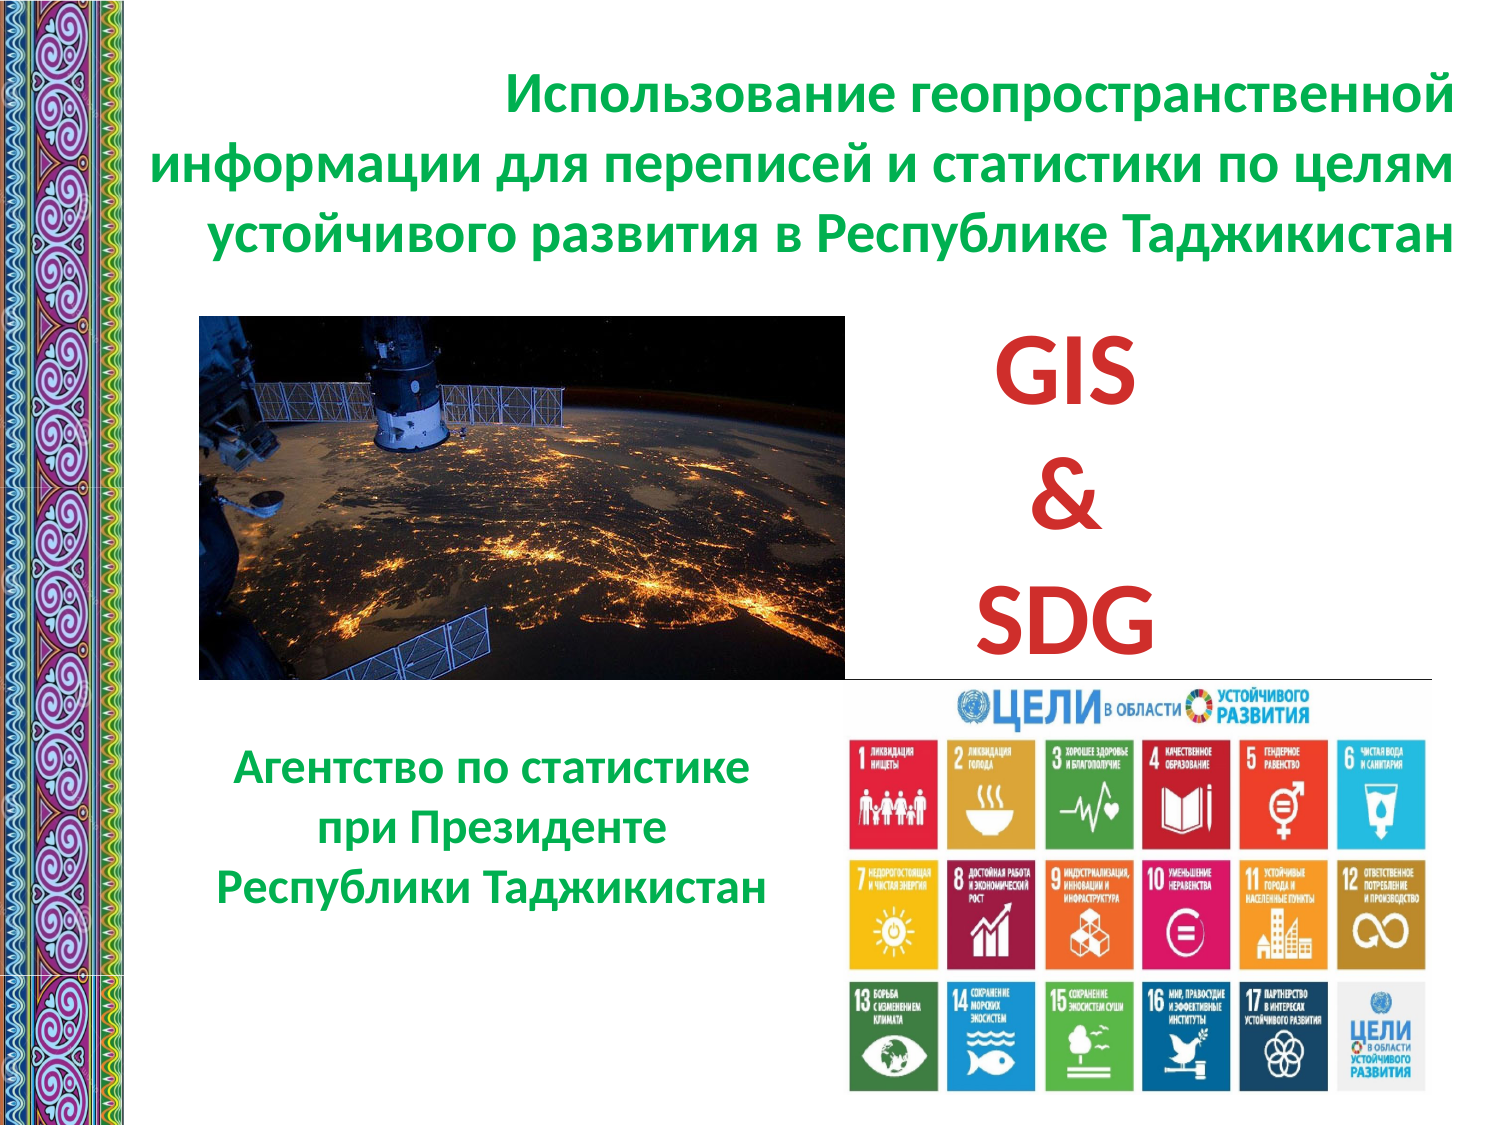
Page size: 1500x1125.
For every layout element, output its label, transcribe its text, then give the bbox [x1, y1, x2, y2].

picture [198, 316, 1432, 1095]
text_box Агентство по статистике при Президенте Республики Таджикистан [199, 726, 786, 922]
text_box GIS & SDG [937, 292, 1196, 678]
subtitle Использование геопространственной информации для переписей и статистики по целям устойчивого развития в Республике Таджикистан [129, 46, 1471, 321]
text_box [0, 0, 125, 1125]
